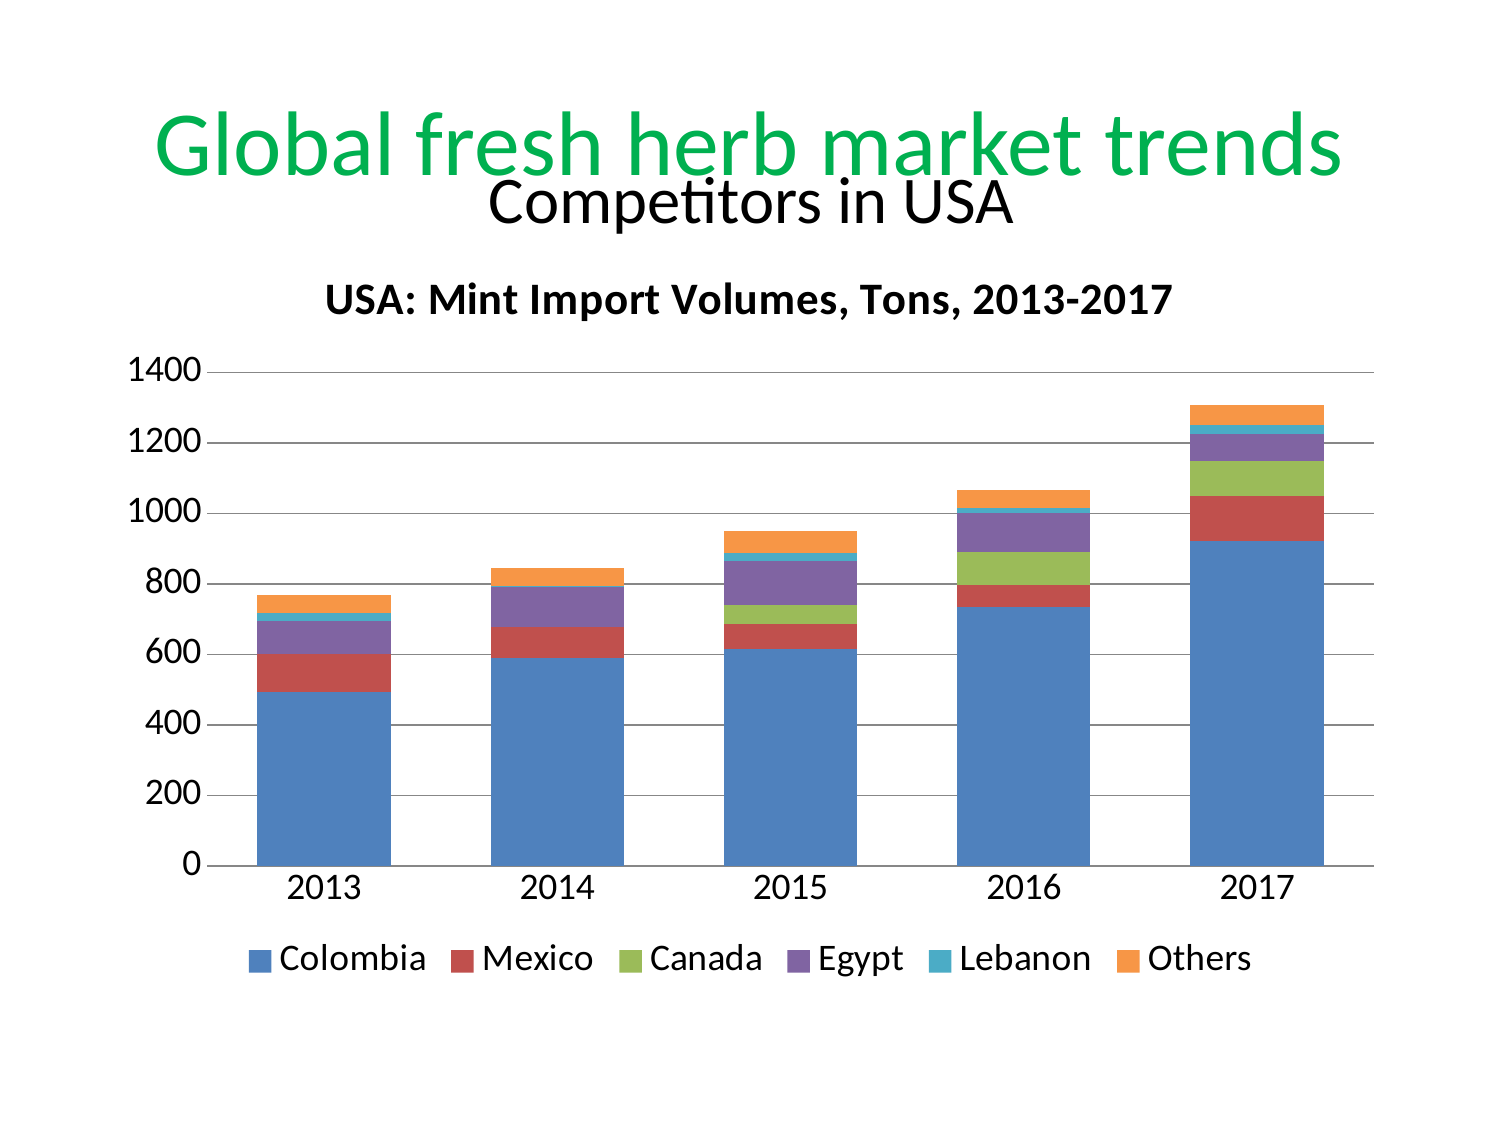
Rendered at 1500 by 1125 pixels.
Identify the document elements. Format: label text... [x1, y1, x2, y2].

list Competitors in USA [76, 149, 1427, 256]
chart [100, 243, 1400, 988]
title Global fresh herb market trends [75, 45, 1425, 233]
